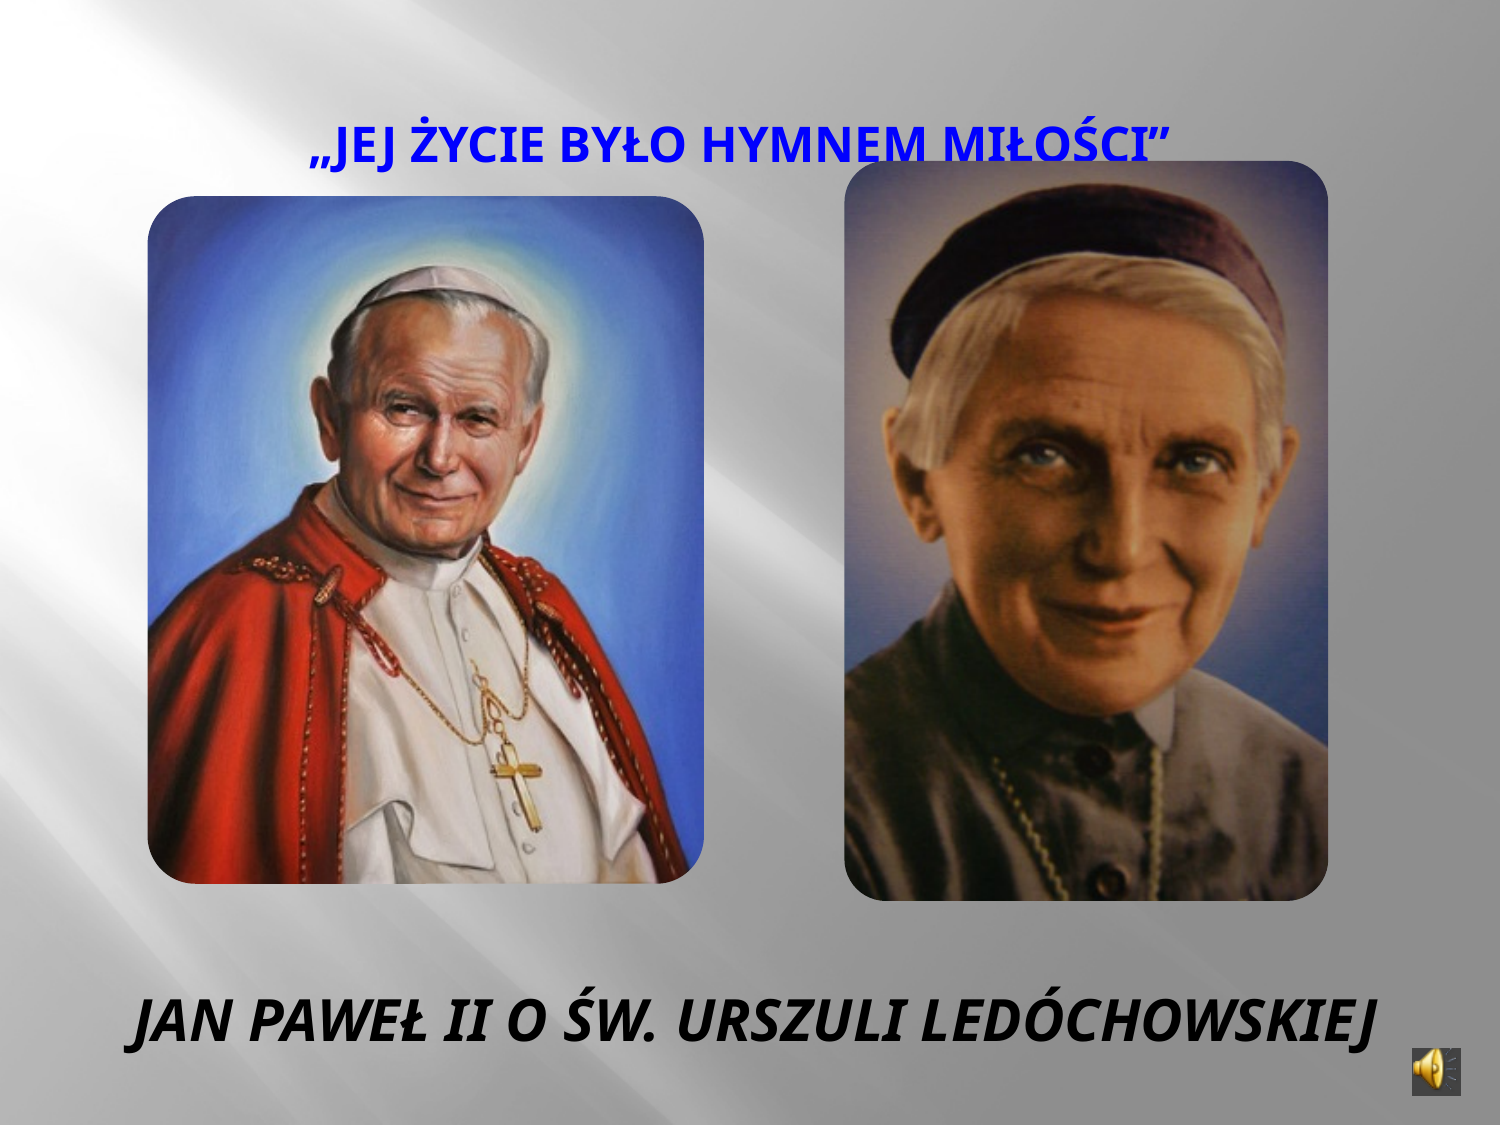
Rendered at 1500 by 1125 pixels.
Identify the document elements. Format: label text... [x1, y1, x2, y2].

picture [147, 195, 705, 884]
title „JEJ ŻYCIE BYŁO HYMNEM MIŁOŚCI” [64, 113, 1415, 244]
picture [1411, 1046, 1462, 1098]
picture [844, 160, 1329, 902]
text_box JAN PAWEŁ II O ŚW. URSZULI LEDÓCHOWSKIEJ [53, 975, 1459, 1061]
